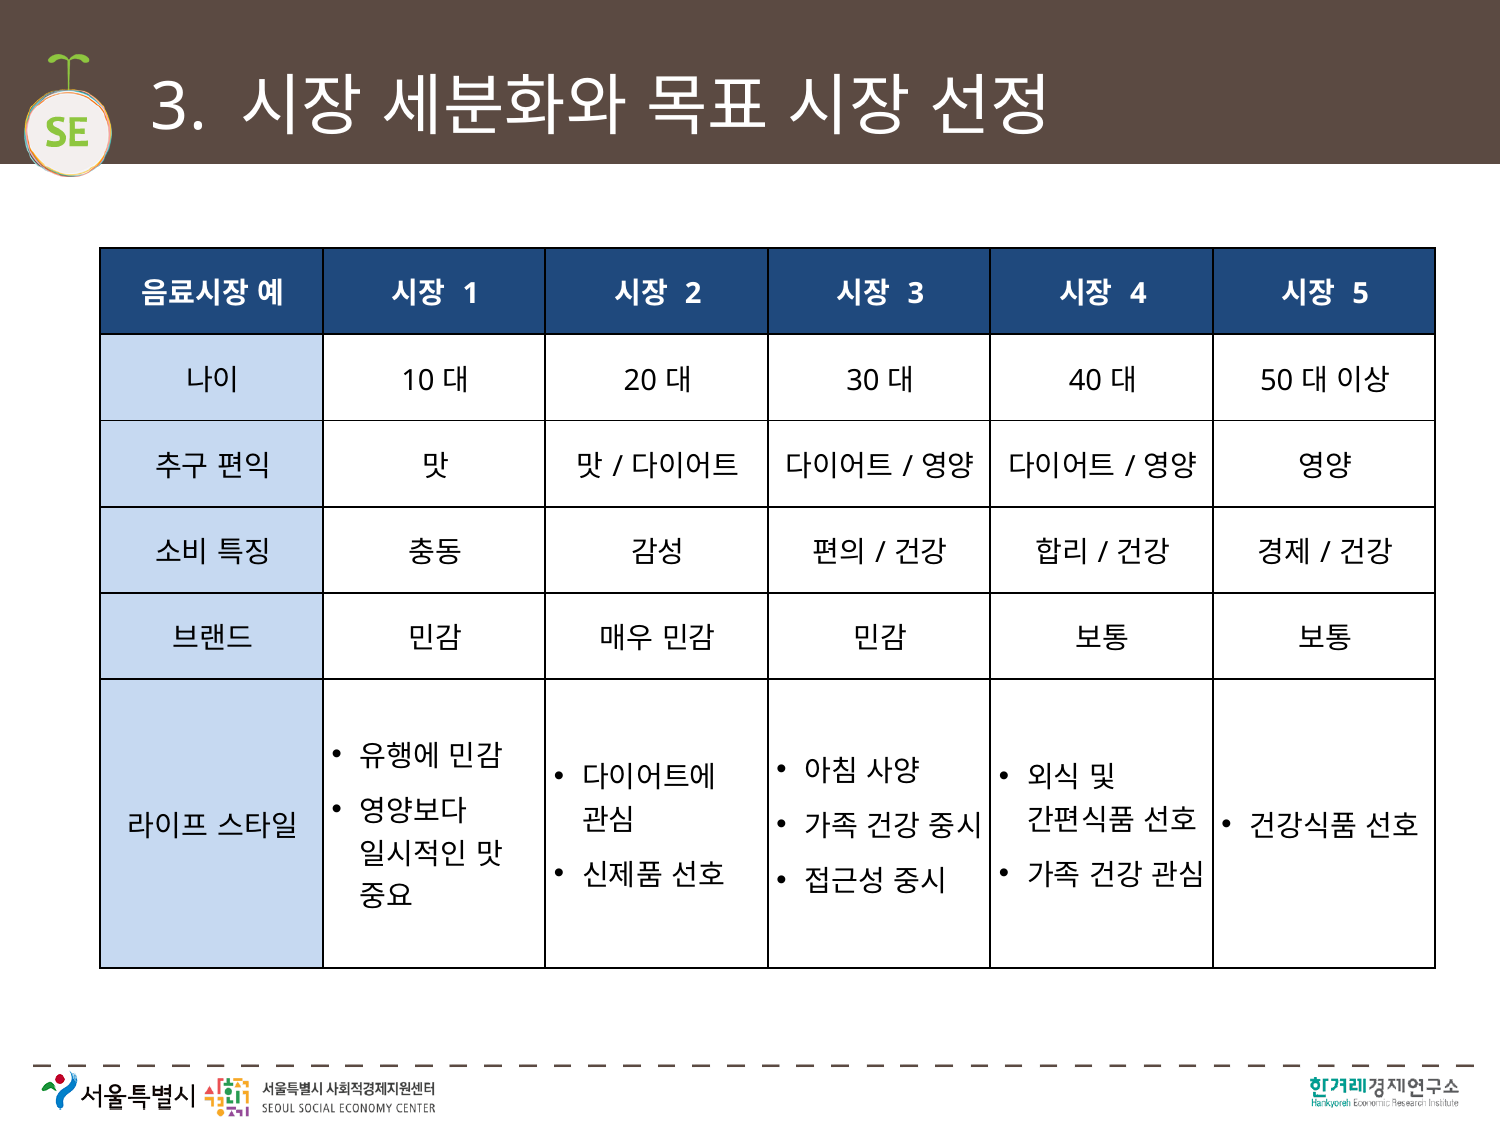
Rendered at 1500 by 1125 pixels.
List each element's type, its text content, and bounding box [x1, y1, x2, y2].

table_cell 소비 특징 [101, 508, 322, 592]
table_cell 편의/건강 [769, 508, 989, 592]
table_header 시장 1 [324, 249, 544, 333]
table_cell 보통 [1214, 594, 1434, 678]
table_cell 40대 [991, 335, 1212, 420]
table_header 시장 4 [991, 249, 1212, 333]
table_cell 50대 이상 [1214, 335, 1434, 420]
table_header 음료시장 예 [101, 249, 322, 333]
table_cell 충동 [324, 508, 544, 592]
table_cell 나이 [101, 335, 322, 420]
table_header 시장 2 [546, 249, 767, 333]
table_cell 보통 [991, 594, 1212, 678]
table_cell 브랜드 [101, 594, 322, 678]
table_cell 맛/다이어트 [546, 421, 767, 506]
table_cell 20대 [546, 335, 767, 420]
table_cell 아침 사양 가족 건강 중시 접근성 중시 [769, 680, 989, 967]
table_header 시장 5 [1214, 249, 1434, 333]
table_cell 30대 [769, 335, 989, 420]
title 3. 시장 세분화와 목표 시장 선정 [135, 45, 1463, 161]
table_cell 외식 및 간편식품 선호 가족 건강 관심 [991, 680, 1212, 967]
table_cell 다이어트/영양 [769, 421, 989, 506]
table_cell 영양 [1214, 421, 1434, 506]
table_cell 다이어트/영양 [991, 421, 1212, 506]
table_cell 다이어트에 관심 신제품 선호 [546, 680, 767, 967]
picture [0, 0, 1500, 1125]
table_cell 감성 [546, 508, 767, 592]
table_cell 민감 [769, 594, 989, 678]
table_cell 라이프 스타일 [101, 680, 322, 967]
table_cell 민감 [324, 594, 544, 678]
table_cell 10대 [324, 335, 544, 420]
table_header 시장 3 [769, 249, 989, 333]
table_cell 건강식품 선호 [1214, 680, 1434, 967]
table_cell 맛 [324, 421, 544, 506]
table_cell 매우 민감 [546, 594, 767, 678]
table_cell 경제/건강 [1214, 508, 1434, 592]
table_cell 합리/건강 [991, 508, 1212, 592]
table_cell 추구 편익 [101, 421, 322, 506]
table_cell 유행에 민감 영양보다 일시적인 맛 중요 [324, 680, 544, 967]
